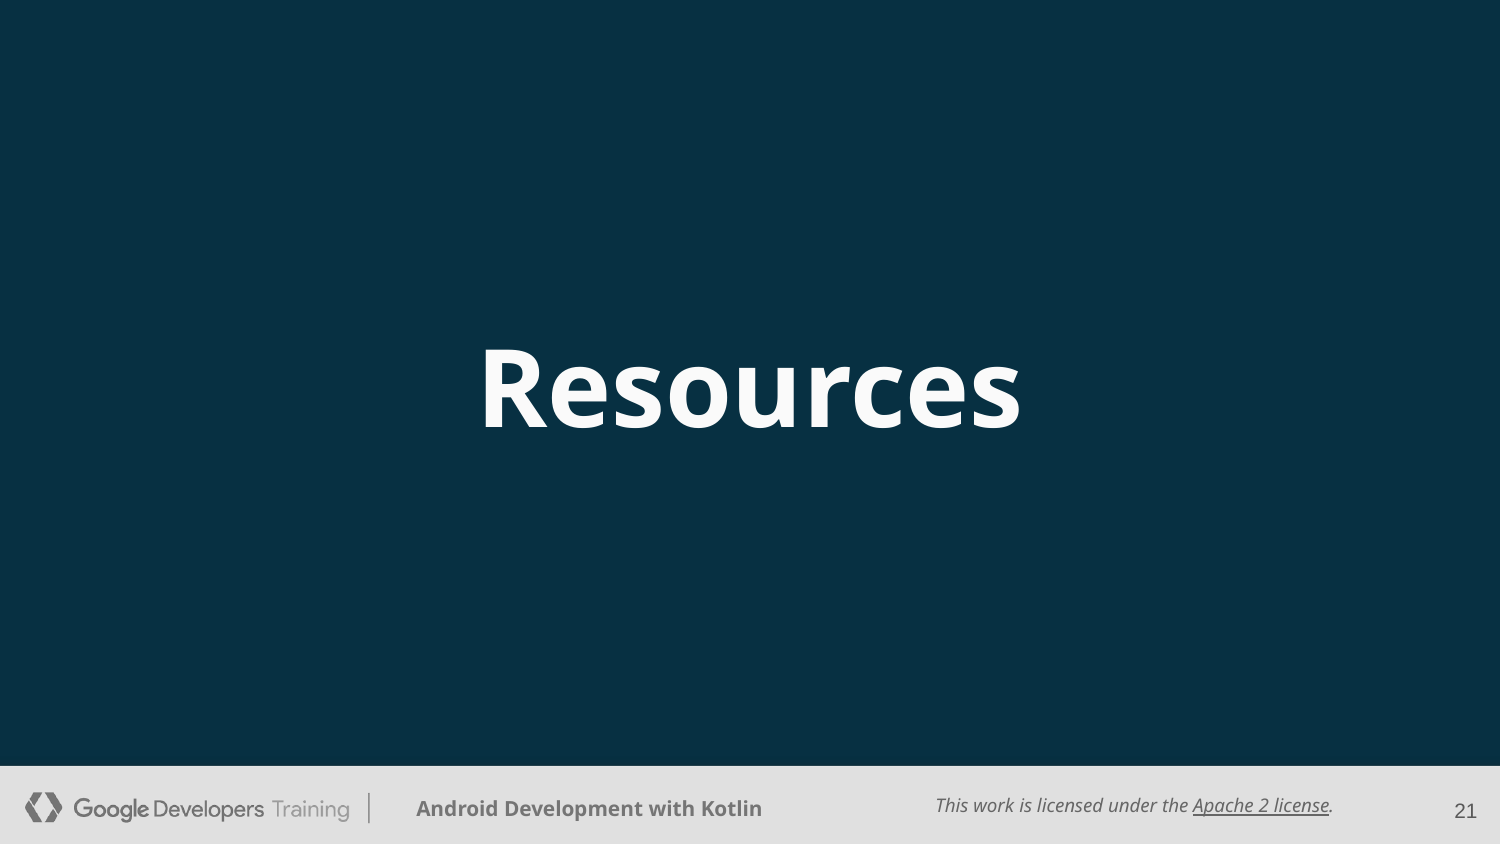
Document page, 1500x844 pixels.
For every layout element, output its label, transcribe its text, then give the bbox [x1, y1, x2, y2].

slide_number ‹#› [1402, 777, 1493, 842]
picture [0, 0, 1500, 844]
text_box Resources [51, 234, 1449, 535]
